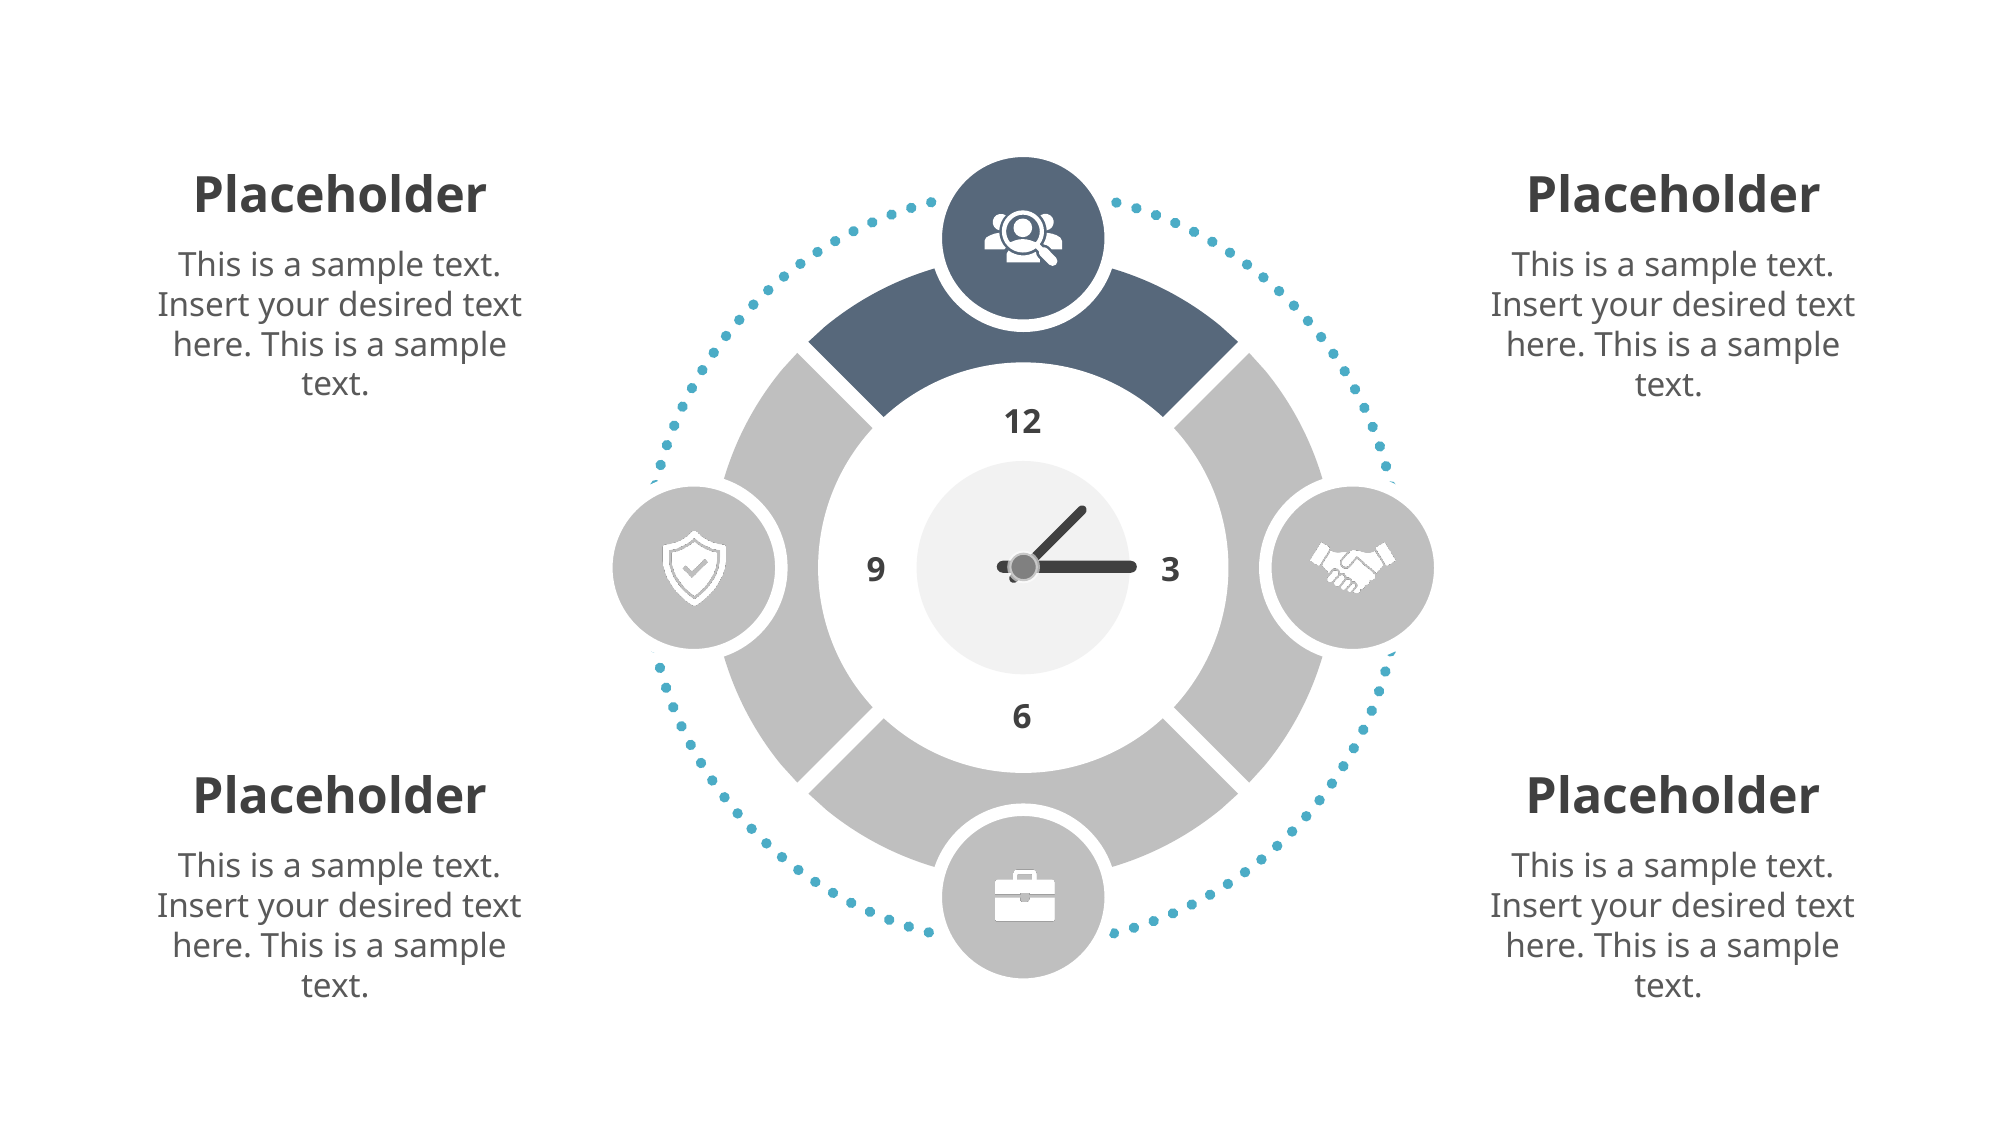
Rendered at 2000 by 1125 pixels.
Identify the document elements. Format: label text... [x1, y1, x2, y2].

text_box [806, 265, 1241, 426]
text_box Placeholder [150, 161, 530, 222]
text_box [835, 379, 1212, 756]
text_box Placeholder [150, 763, 530, 824]
text_box [806, 710, 1241, 870]
text_box 6 [997, 692, 1047, 742]
picture [1305, 520, 1401, 616]
text_box [1165, 350, 1326, 785]
text_box [720, 350, 881, 785]
text_box This is a sample text. Insert your desired text here. This is a sample text. [150, 844, 530, 1004]
picture [649, 523, 739, 613]
text_box This is a sample text. Insert your desired text here. This is a sample text. [1484, 243, 1863, 403]
text_box 9 [851, 540, 901, 596]
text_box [984, 210, 1063, 267]
text_box [604, 478, 784, 658]
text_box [936, 477, 1114, 656]
text_box [933, 807, 1113, 987]
text_box 12 [988, 392, 1057, 447]
text_box This is a sample text. Insert your desired text here. This is a sample text. [1483, 844, 1863, 1005]
picture [987, 861, 1060, 933]
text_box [907, 449, 1142, 684]
text_box [653, 197, 1393, 938]
text_box This is a sample text. Insert your desired text here. This is a sample text. [150, 242, 530, 403]
text_box Placeholder [1483, 763, 1863, 824]
text_box [1263, 478, 1443, 658]
text_box [933, 148, 1113, 328]
text_box Placeholder [1484, 162, 1863, 223]
text_box 3 [1146, 540, 1195, 596]
